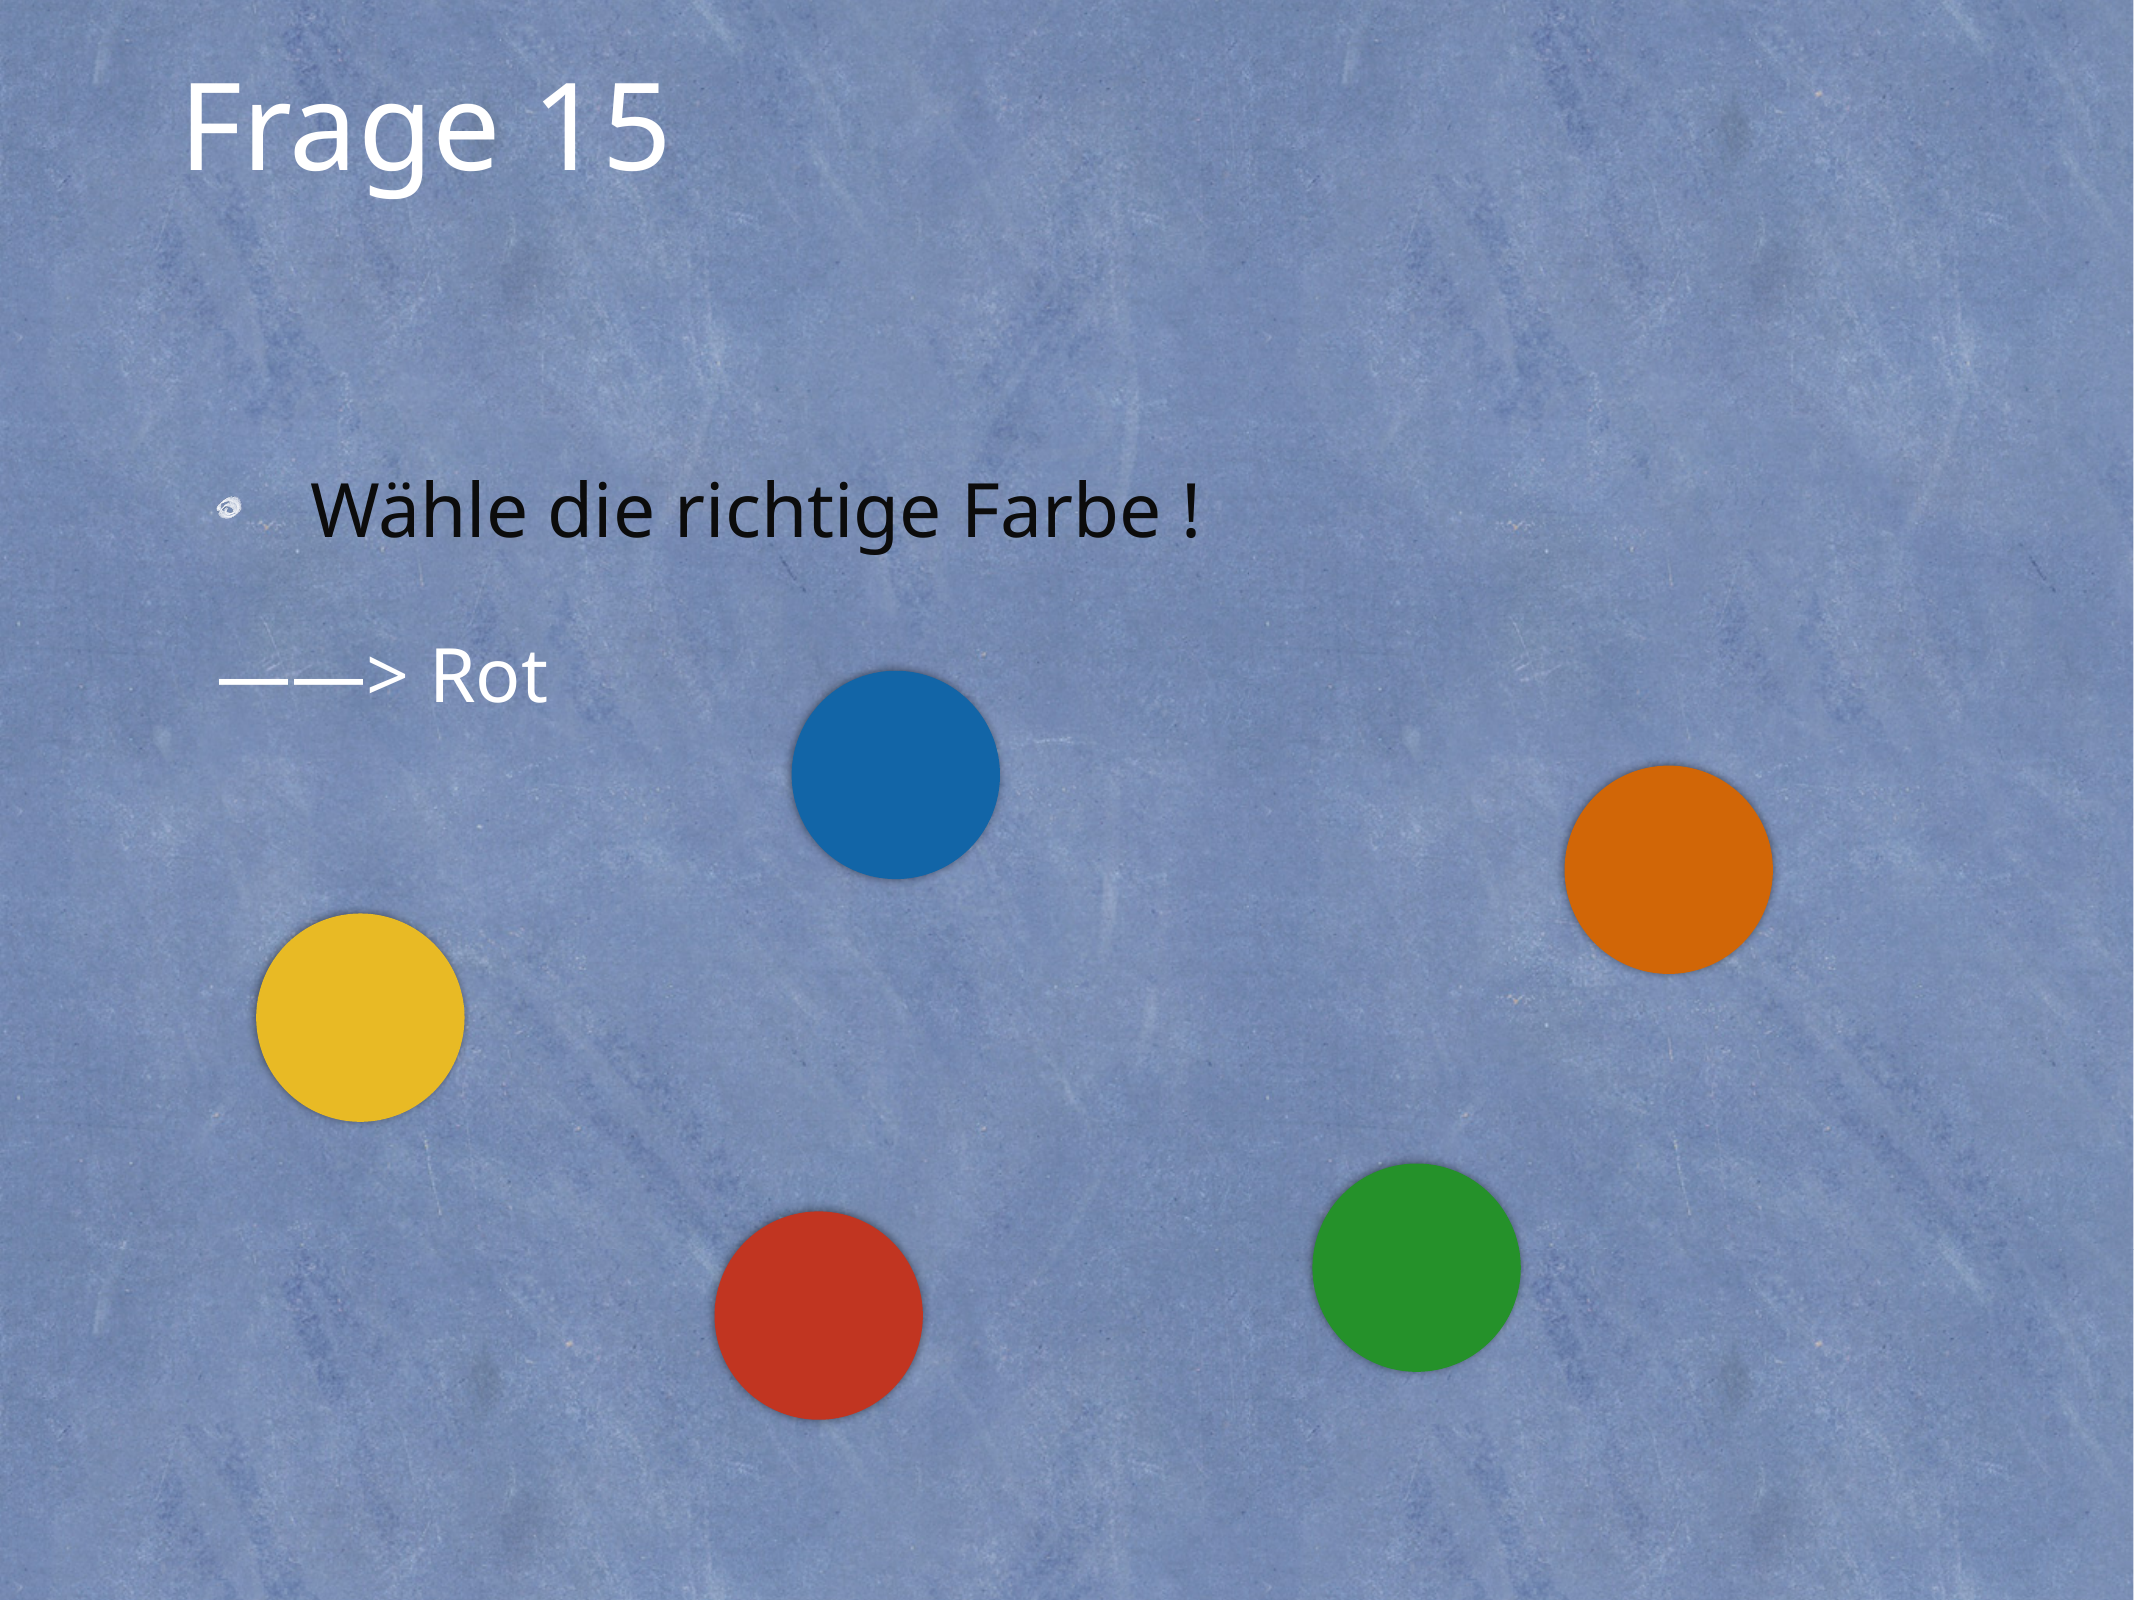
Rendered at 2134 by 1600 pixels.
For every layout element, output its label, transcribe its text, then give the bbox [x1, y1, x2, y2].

picture [0, 0, 2134, 1600]
text_box [714, 1211, 923, 1420]
text_box [256, 913, 465, 1122]
text_box [1312, 1163, 1521, 1372]
subtitle Wähle die richtige Farbe ! ——> Rot [207, 453, 1926, 1397]
text_box [791, 670, 1000, 880]
text_box [1564, 765, 1773, 974]
title Frage 15 [170, 35, 1592, 209]
